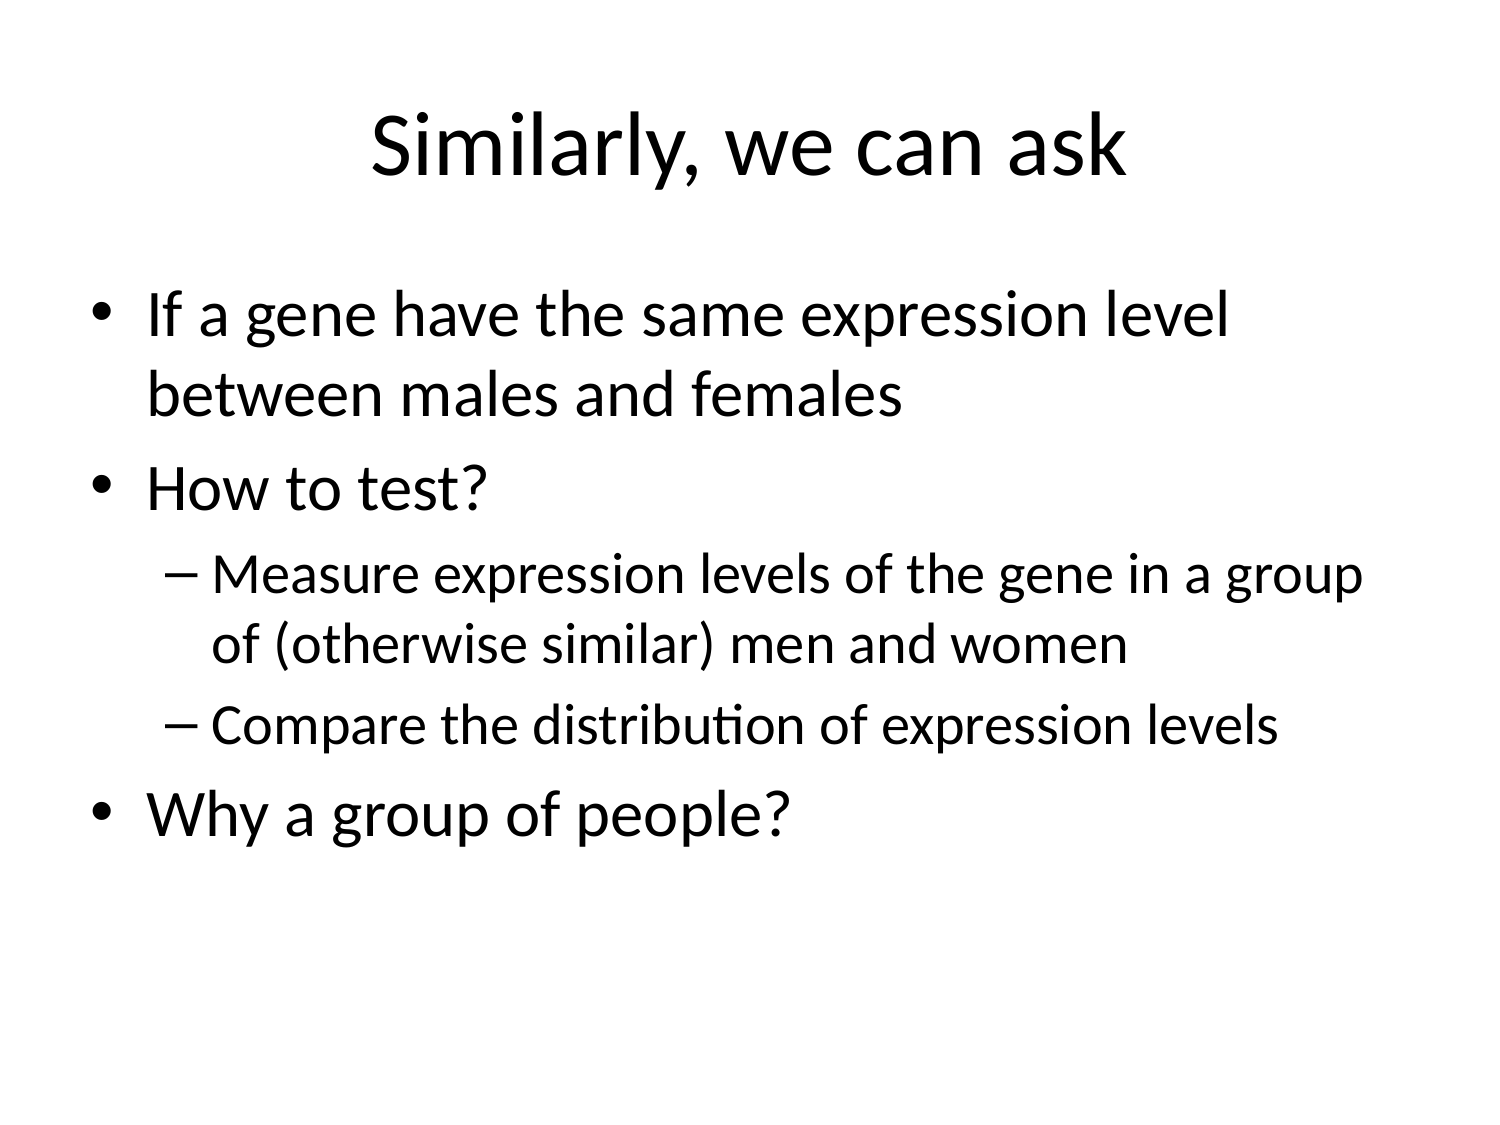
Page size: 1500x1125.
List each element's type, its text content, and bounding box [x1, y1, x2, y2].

title Similarly, we can ask [75, 45, 1425, 233]
list If a gene have the same expression level between males and females How to test? Measure expression levels of the gene in a group of (otherwise similar) men and women Compare the distribution of expression levels Why a group of people? [75, 262, 1425, 1005]
